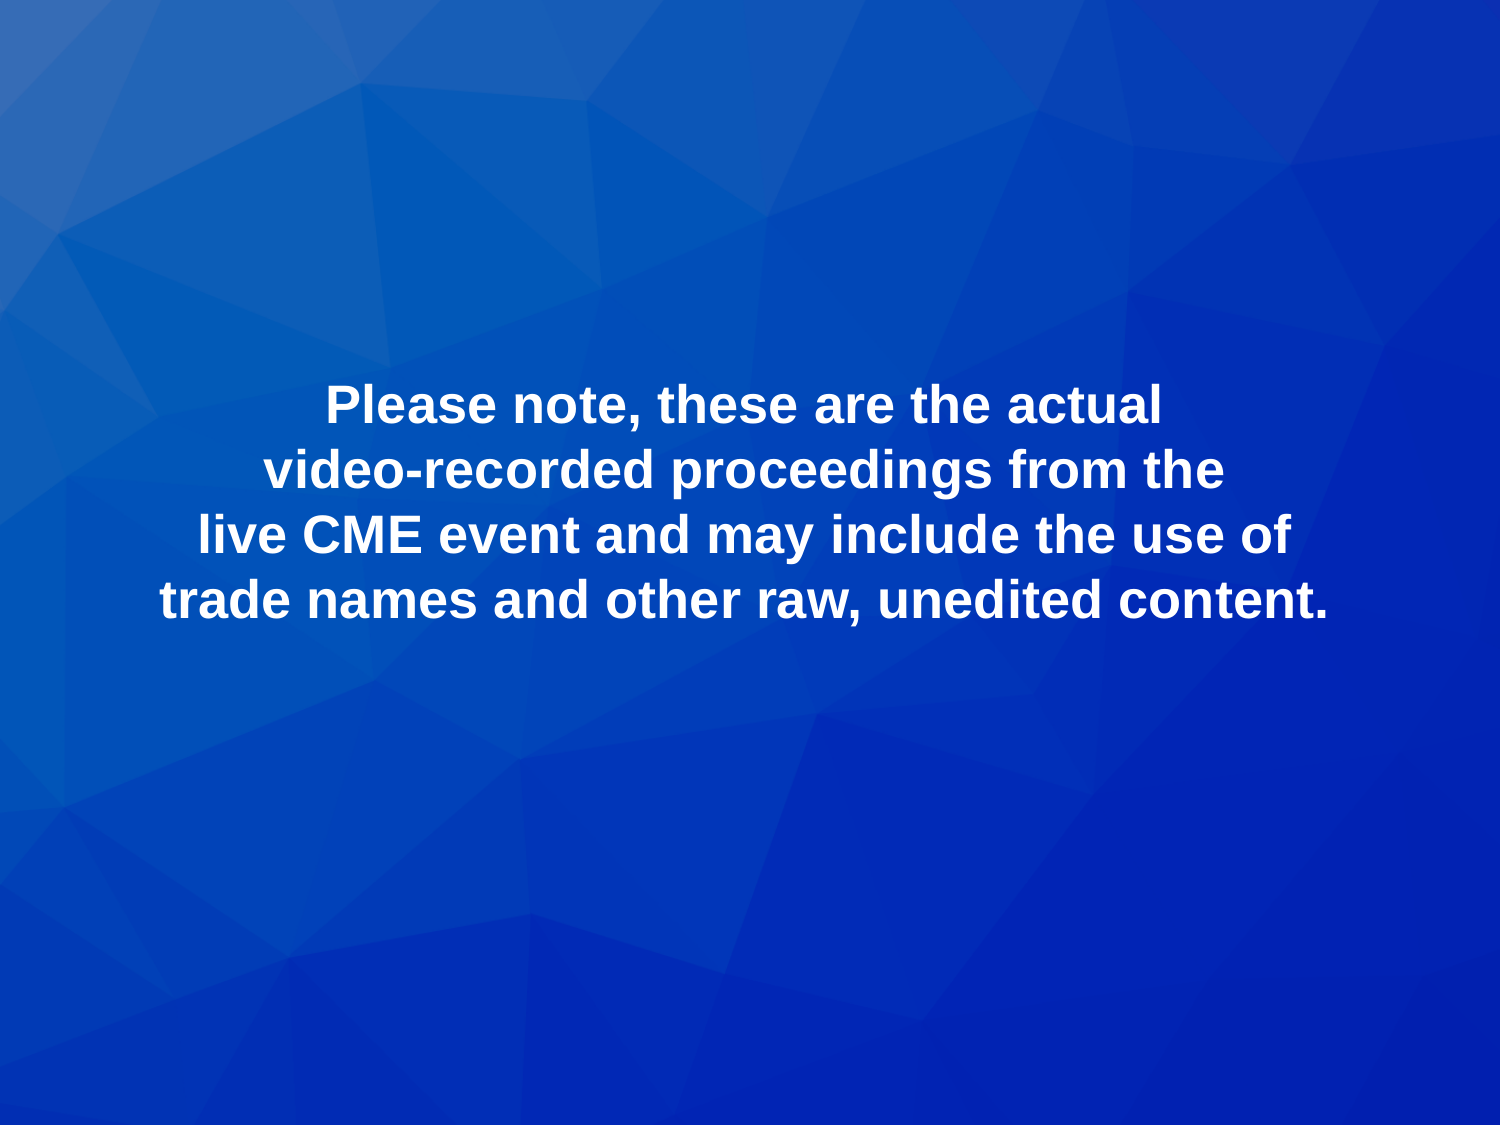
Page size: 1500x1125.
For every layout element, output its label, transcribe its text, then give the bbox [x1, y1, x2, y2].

picture [0, 0, 1500, 1125]
text_box Please note, these are the actual video-recorded proceedings from the live CME event and may include the use of trade names and other raw, unedited content. [137, 362, 1353, 663]
